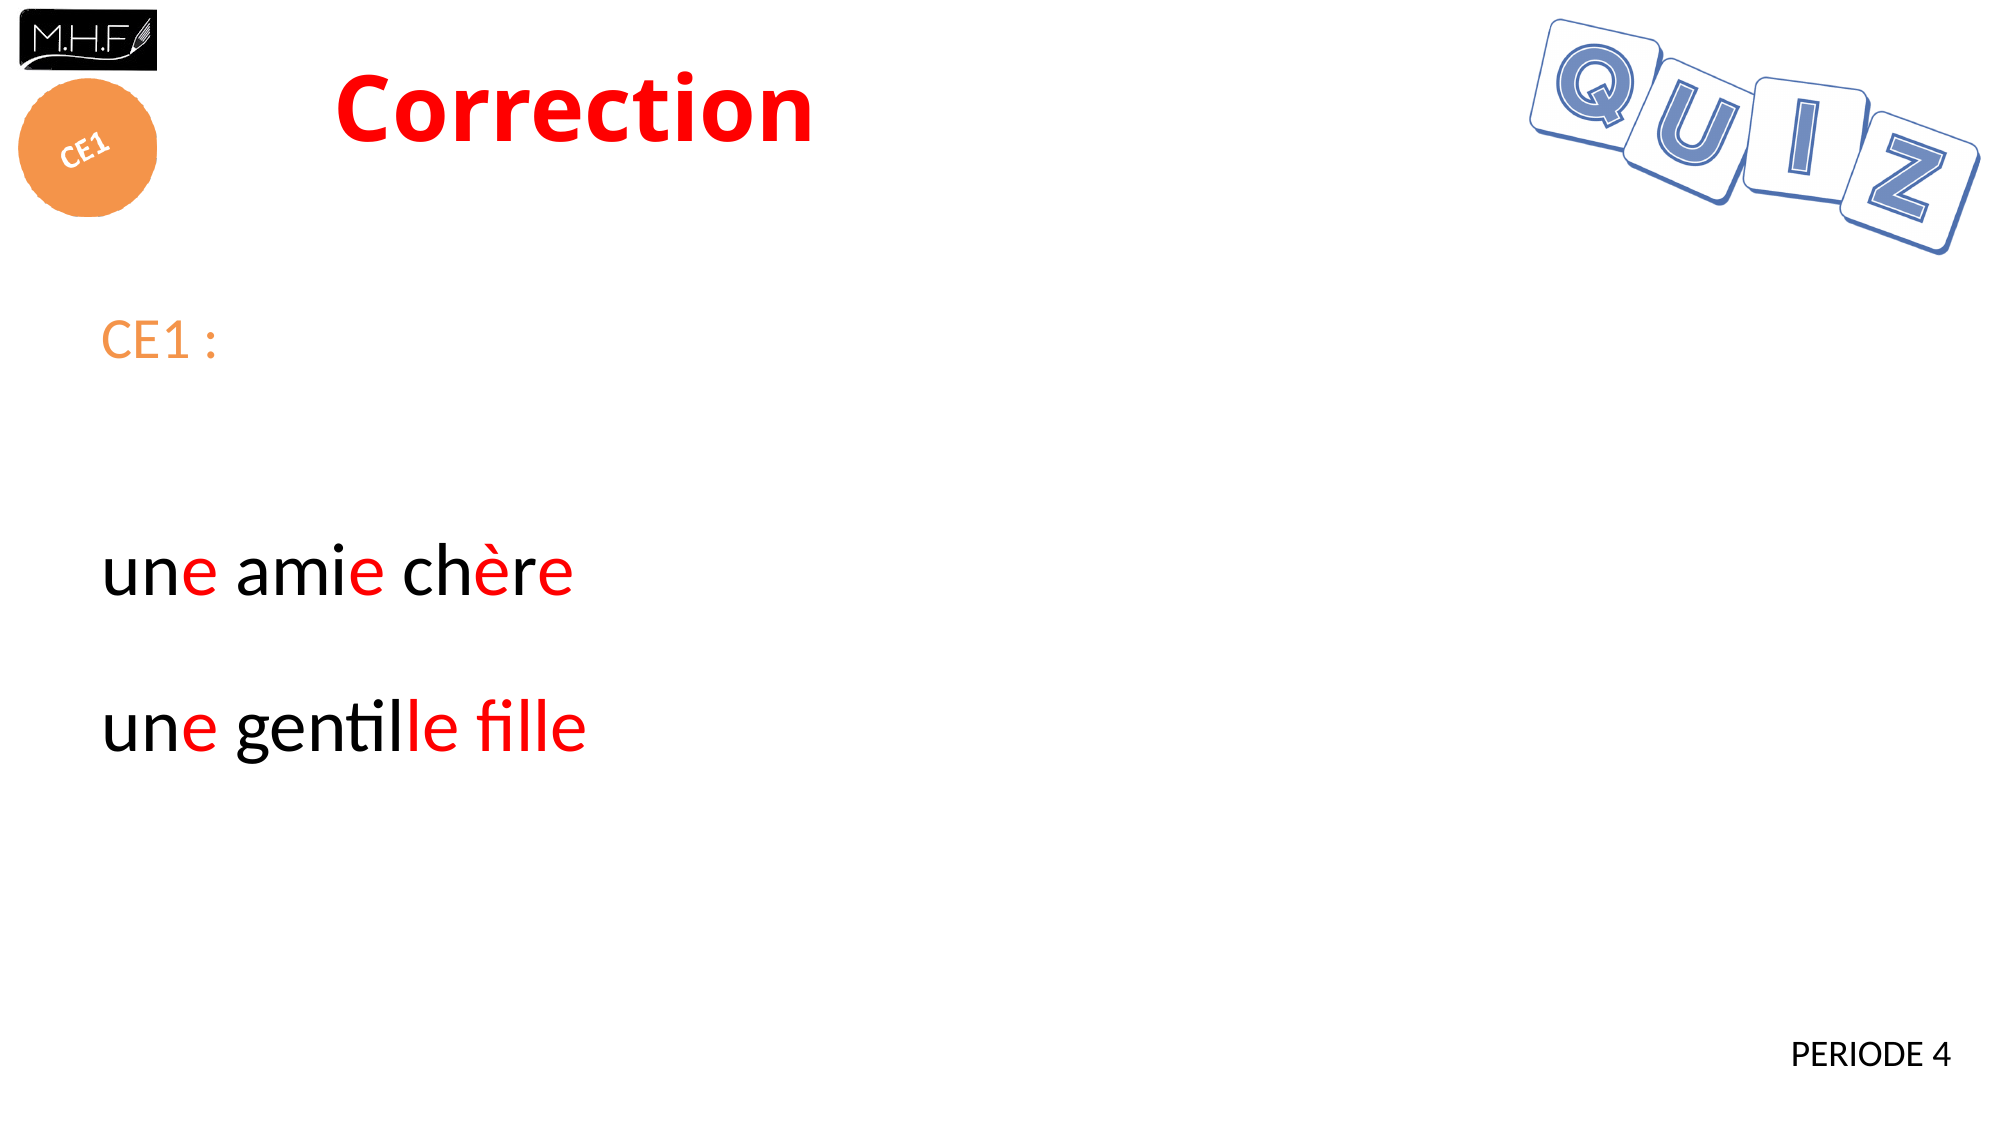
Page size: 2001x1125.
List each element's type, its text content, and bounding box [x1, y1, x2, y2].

picture [16, 7, 157, 74]
list CE1 : une amie chère une gentille fille [86, 300, 897, 1015]
title Correction [318, 3, 1865, 221]
picture [18, 78, 157, 218]
picture [1527, 24, 1978, 250]
text_box PERIODE 4 [1362, 1021, 1967, 1125]
